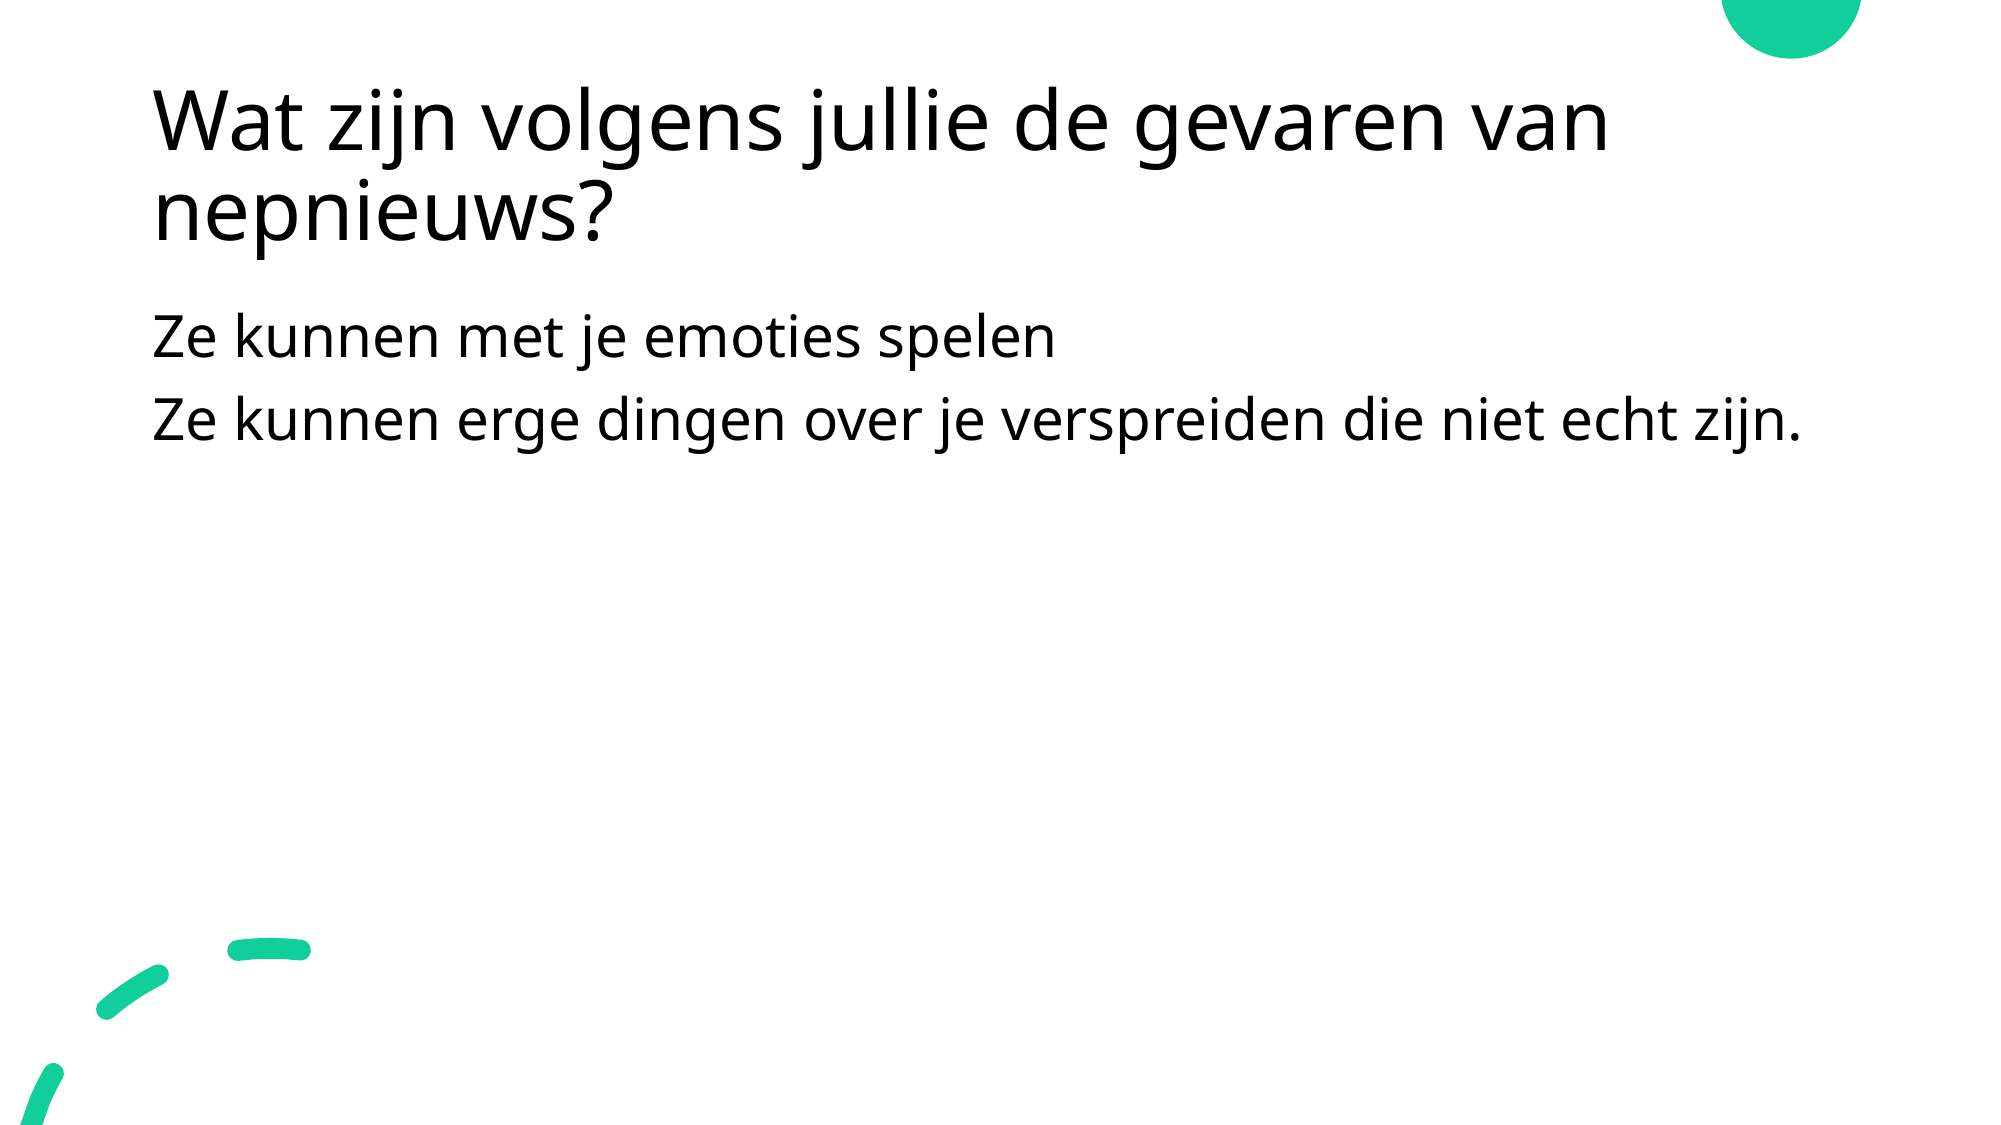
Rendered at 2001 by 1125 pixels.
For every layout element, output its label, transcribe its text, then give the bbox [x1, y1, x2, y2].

title Wat zijn volgens jullie de gevaren van nepnieuws? [137, 59, 1863, 278]
list Ze kunnen met je emoties spelen Ze kunnen erge dingen over je verspreiden die niet echt zijn. [137, 299, 1863, 933]
